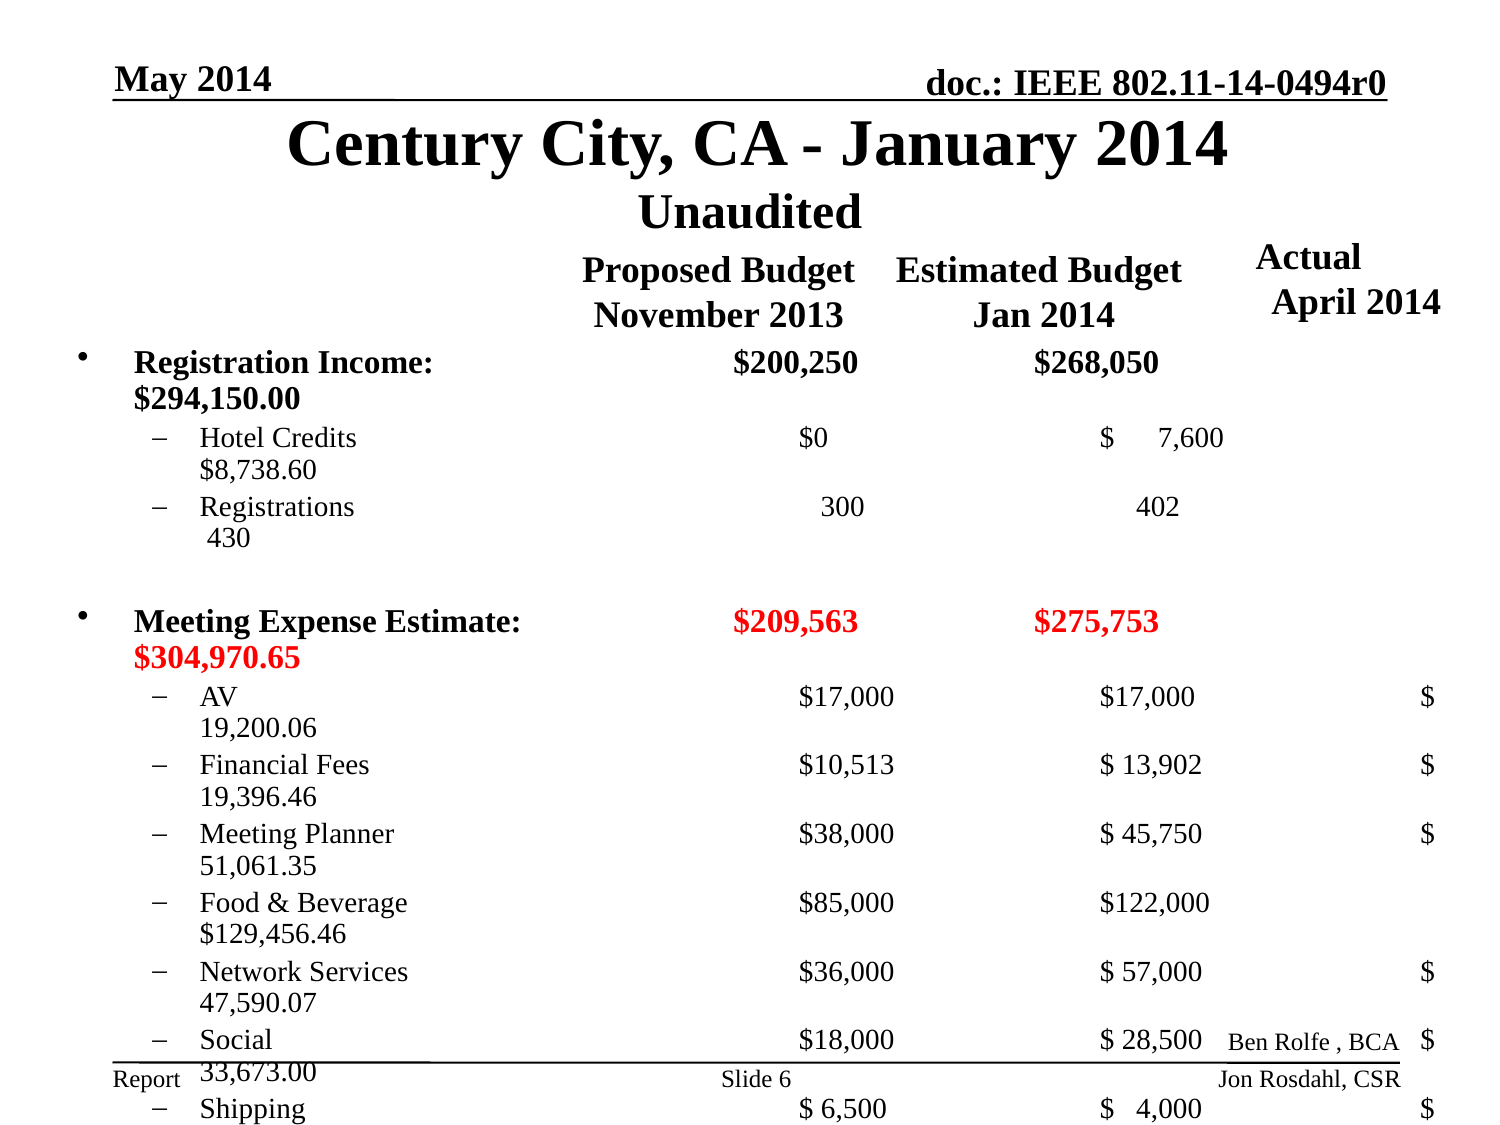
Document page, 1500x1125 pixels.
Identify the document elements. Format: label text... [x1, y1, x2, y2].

text_box Actual April 2014 [1212, 224, 1500, 330]
title Century City, CA - January 2014 Unaudited [112, 99, 1388, 238]
footer Jon Rosdahl, CSR [878, 1061, 1402, 1093]
text_box Ben Rolfe , BCA [1212, 1025, 1400, 1056]
text_box Estimated Budget Jan 2014 [875, 237, 1213, 343]
text_box Proposed Budget November 2013 [562, 237, 875, 343]
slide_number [114, 54, 423, 100]
text_box Registration Income: $200,250 $268,050 $294,150.00 Hotel Credits $0 $ 7,600 $8,738.60 Registrations 300 402 430 Meeting Expense Estimate: $209,563 $275,753 $304,970.65 AV $17,000 $17,000 $ 19,200.06 Financial Fees $10,513 $ 13,902 $ 19,396.46 Meeting Planner $38,000 $ 45,750 $ 51,061.35 Food & Beverage $85,000 $122,000 $129,456.46 Network Services $36,000 $ 57,000 $ 47,590.07 Social $18,000 $ 28,500 $ 33,673.00 Shipping $ 6,500 $ 4,000 $ 3,576.33 Misc $ 1,400 $ 1,600 $ 1,016.92 Surplus/(Deficit) $(9,313.00) $(103) $(2,082.05) [62, 337, 1463, 1050]
slide_number Slide 6 [712, 1061, 800, 1123]
